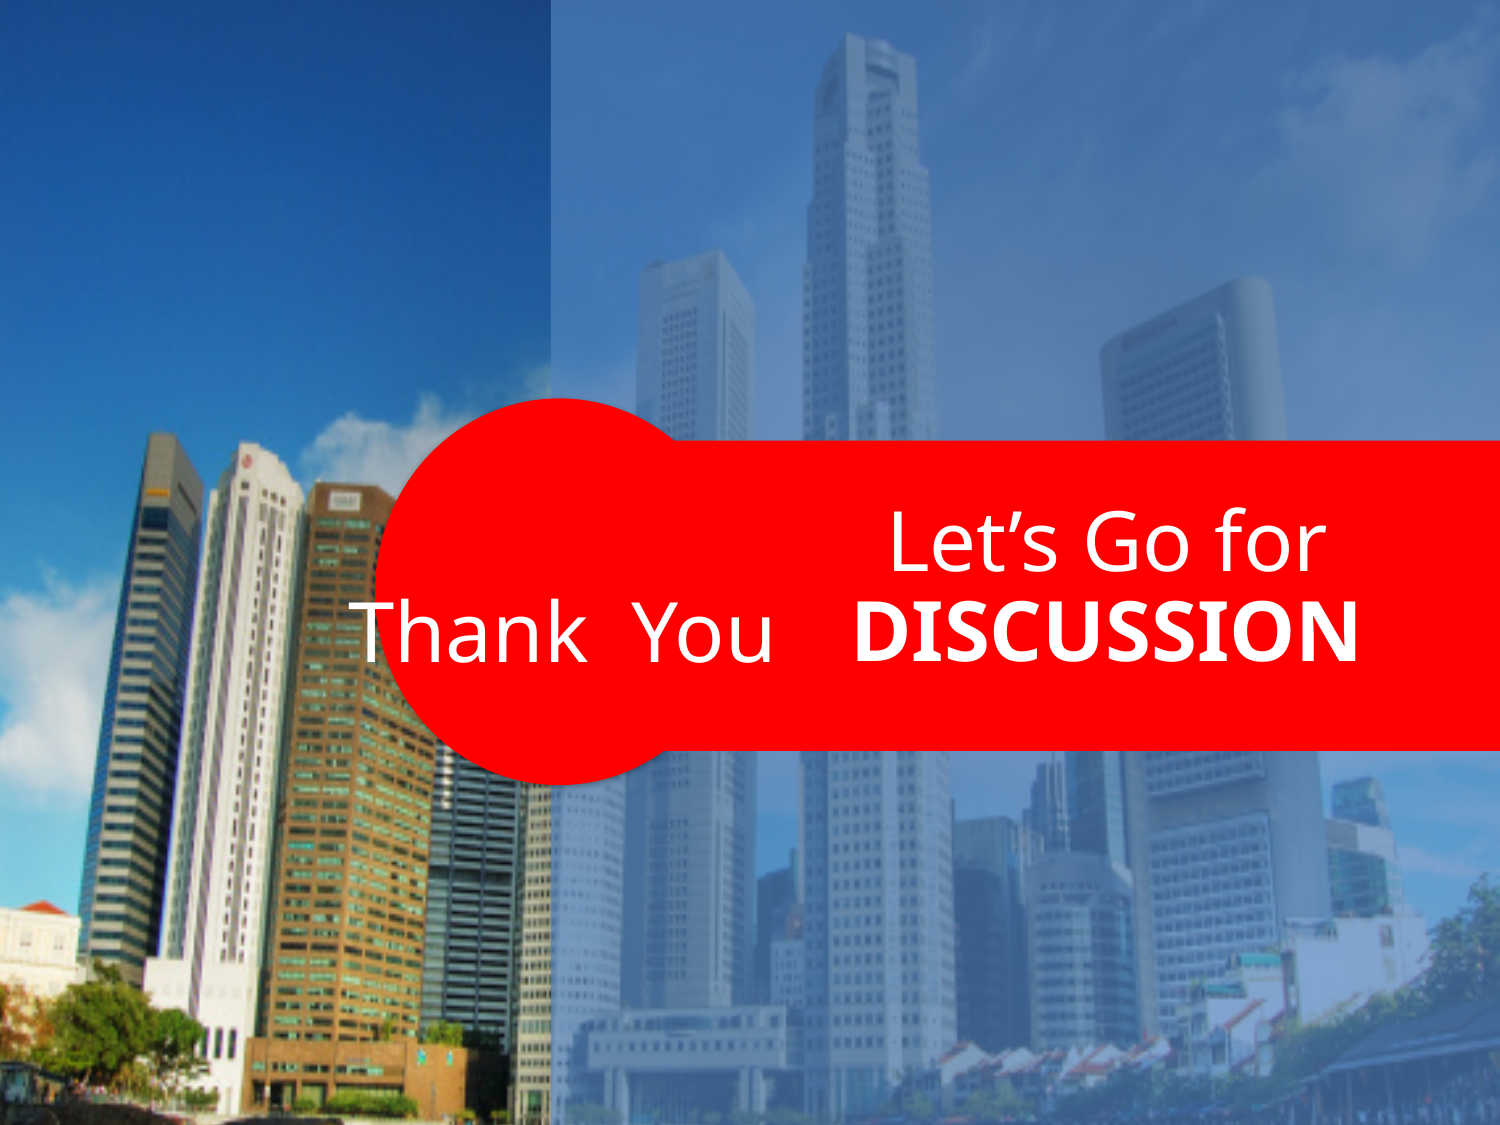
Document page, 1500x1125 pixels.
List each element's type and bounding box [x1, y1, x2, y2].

text_box [374, 398, 1500, 786]
picture [0, 0, 1500, 1125]
